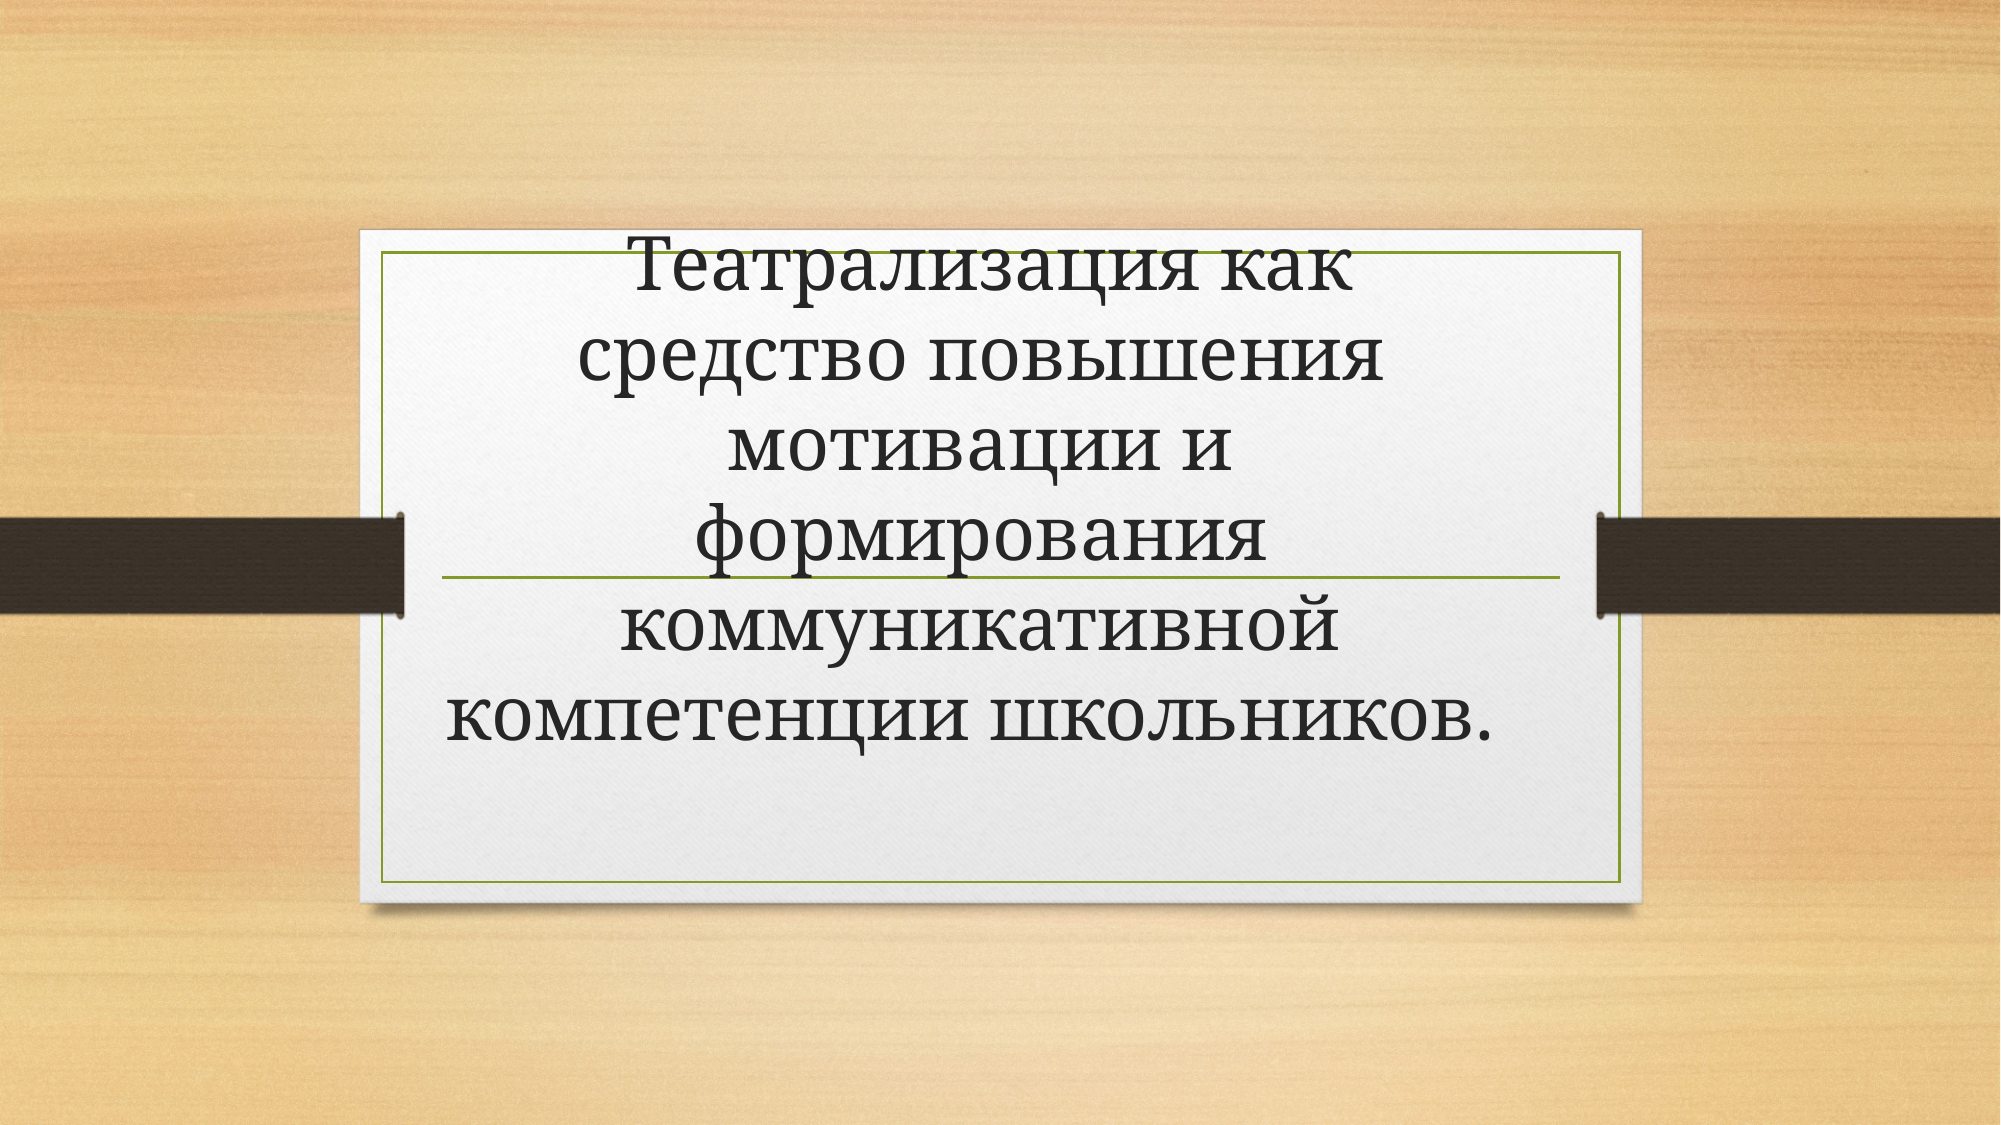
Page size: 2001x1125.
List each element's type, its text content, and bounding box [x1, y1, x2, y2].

title Театрализация как средство повышения мотивации и формирования коммуникативной компетенции школьников. [421, 303, 1540, 763]
picture [0, 0, 2001, 1125]
